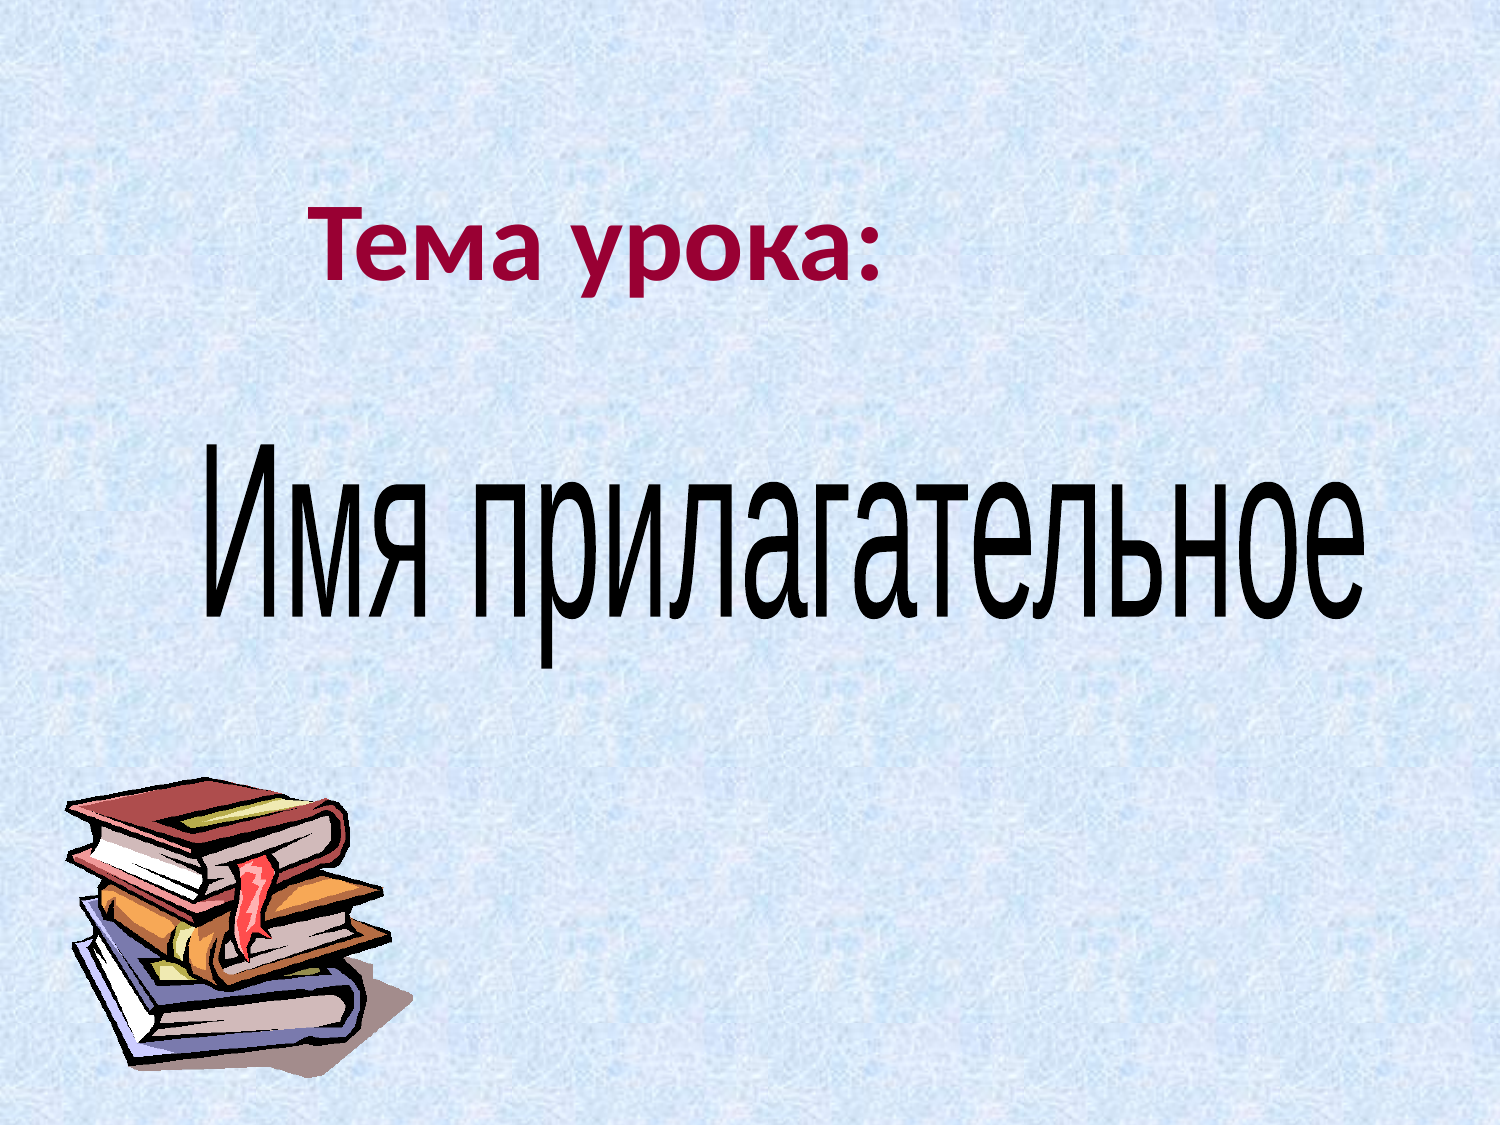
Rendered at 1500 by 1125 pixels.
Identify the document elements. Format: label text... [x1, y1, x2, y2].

picture [0, 0, 1500, 1125]
text_box Тема урока: [88, 160, 1164, 491]
